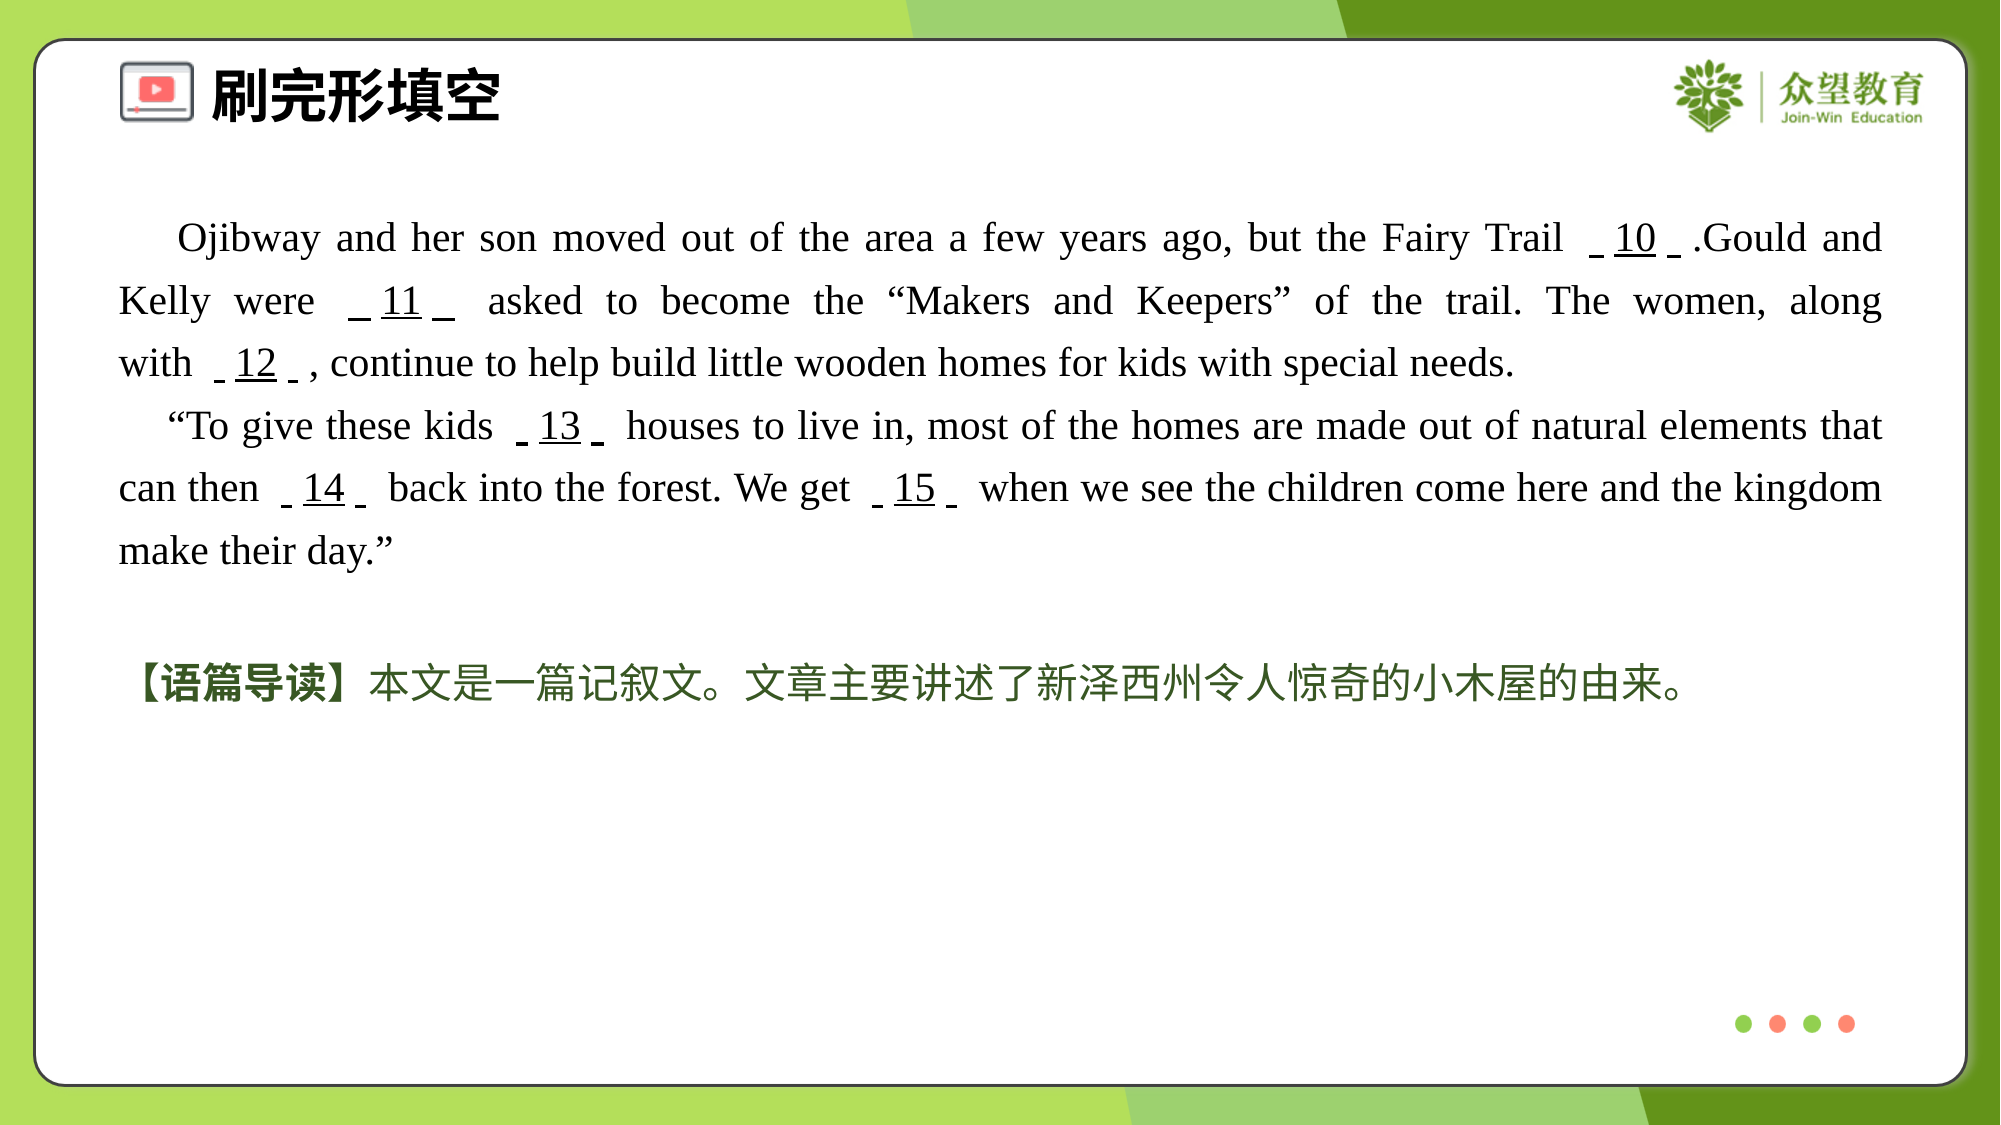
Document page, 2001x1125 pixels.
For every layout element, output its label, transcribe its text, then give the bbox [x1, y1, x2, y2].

text_box 【语篇导读】本文是一篇记叙文。文章主要讲述了新泽西州令人惊奇的小木屋的由来。 [118, 644, 1883, 702]
picture [0, 0, 2000, 1125]
text_box Ojibway and her son moved out of the area a few years ago, but the Fairy Trail . .10. ..Gould and Kelly were . .11. . asked to become the “Makers and Keepers” of the trail. The women, along with . .12. ., continue to help build little wooden homes for kids with special needs. “To give these kids . .13. . houses to live in, most of the homes are made out of natural elements that can then . .14. . back into the forest. We get . .15. . when we see the children come here and the kingdom make their day.” [118, 147, 1883, 643]
